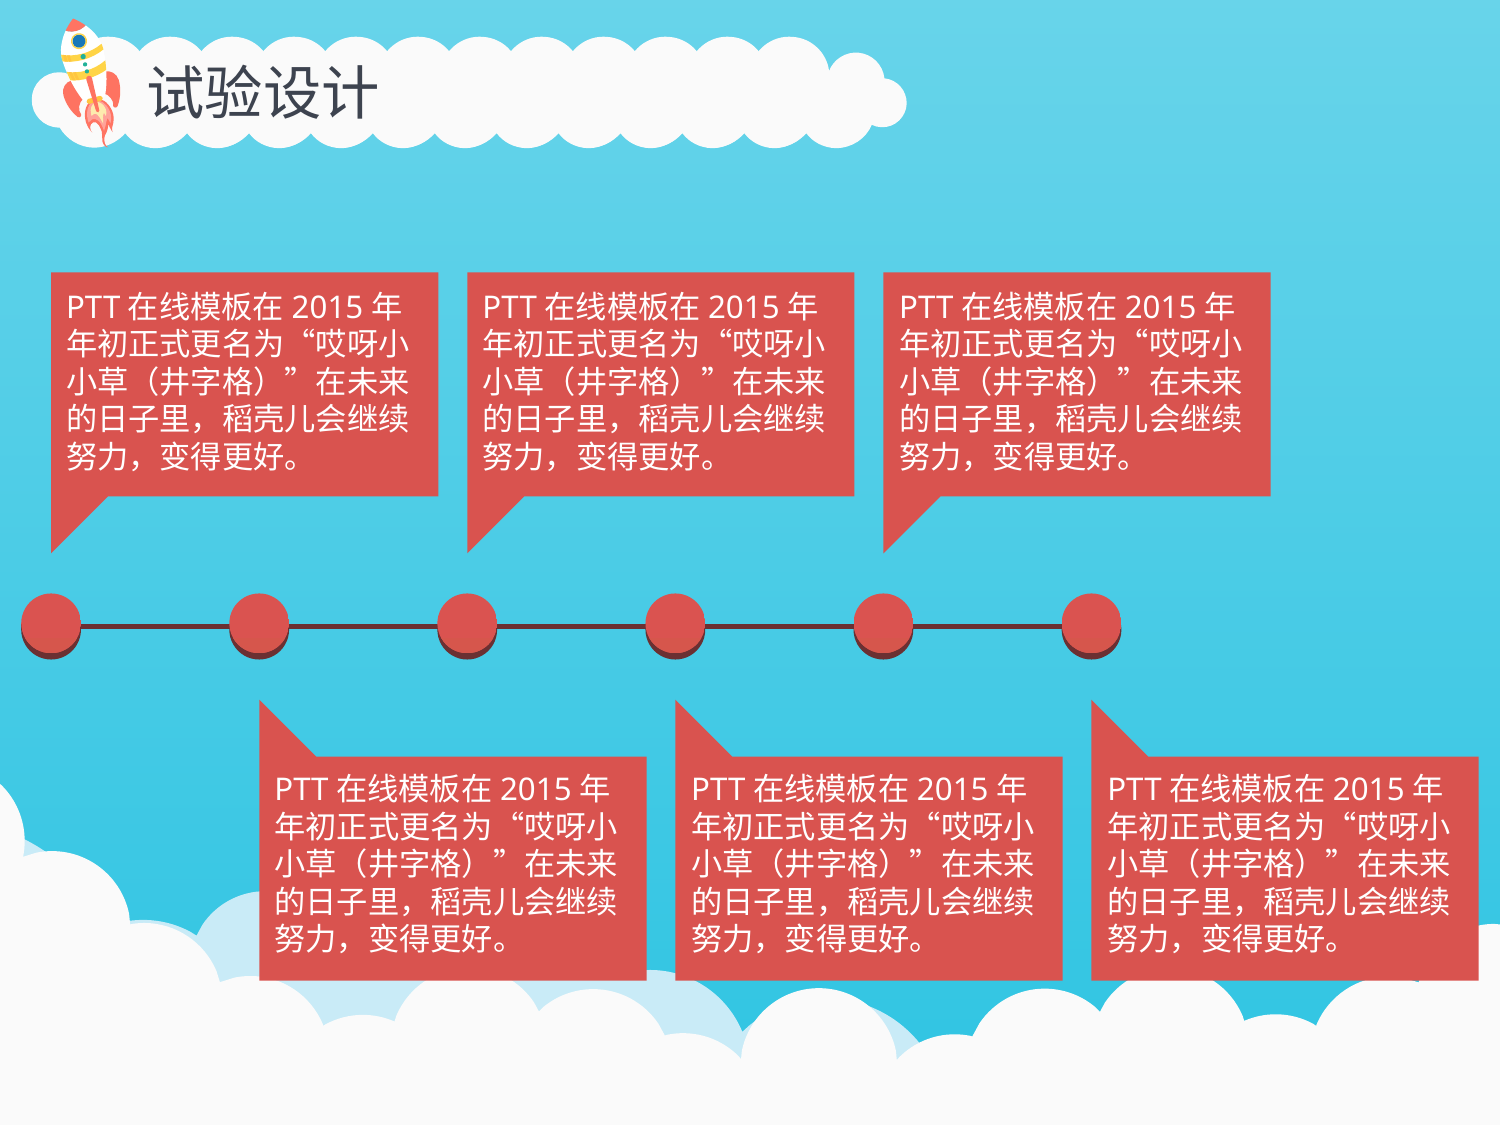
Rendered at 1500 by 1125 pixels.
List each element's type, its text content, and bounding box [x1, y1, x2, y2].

text_box PTT在线模板在2015年年初正式更名为“哎呀小小草（井字格）”在未来的日子里，稻壳儿会继续努力，变得更好。 [467, 279, 854, 482]
text_box [258, 697, 648, 982]
text_box PTT在线模板在2015年年初正式更名为“哎呀小小草（井字格）”在未来的日子里，稻壳儿会继续努力，变得更好。 [676, 762, 1063, 965]
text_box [437, 593, 498, 660]
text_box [21, 593, 81, 660]
text_box [50, 271, 440, 556]
text_box [882, 271, 1272, 556]
text_box PTT在线模板在2015年年初正式更名为“哎呀小小草（井字格）”在未来的日子里，稻壳儿会继续努力，变得更好。 [1092, 762, 1479, 965]
text_box PTT在线模板在2015年年初正式更名为“哎呀小小草（井字格）”在未来的日子里，稻壳儿会继续努力，变得更好。 [259, 762, 646, 965]
text_box [1090, 697, 1480, 982]
text_box PTT在线模板在2015年年初正式更名为“哎呀小小草（井字格）”在未来的日子里，稻壳儿会继续努力，变得更好。 [884, 279, 1271, 482]
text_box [853, 593, 914, 660]
text_box PTT在线模板在2015年年初正式更名为“哎呀小小草（井字格）”在未来的日子里，稻壳儿会继续努力，变得更好。 [51, 279, 438, 482]
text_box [229, 593, 290, 660]
text_box [466, 271, 856, 556]
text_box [1061, 593, 1122, 660]
text_box [674, 697, 1064, 982]
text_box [31, 18, 907, 149]
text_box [645, 593, 706, 660]
